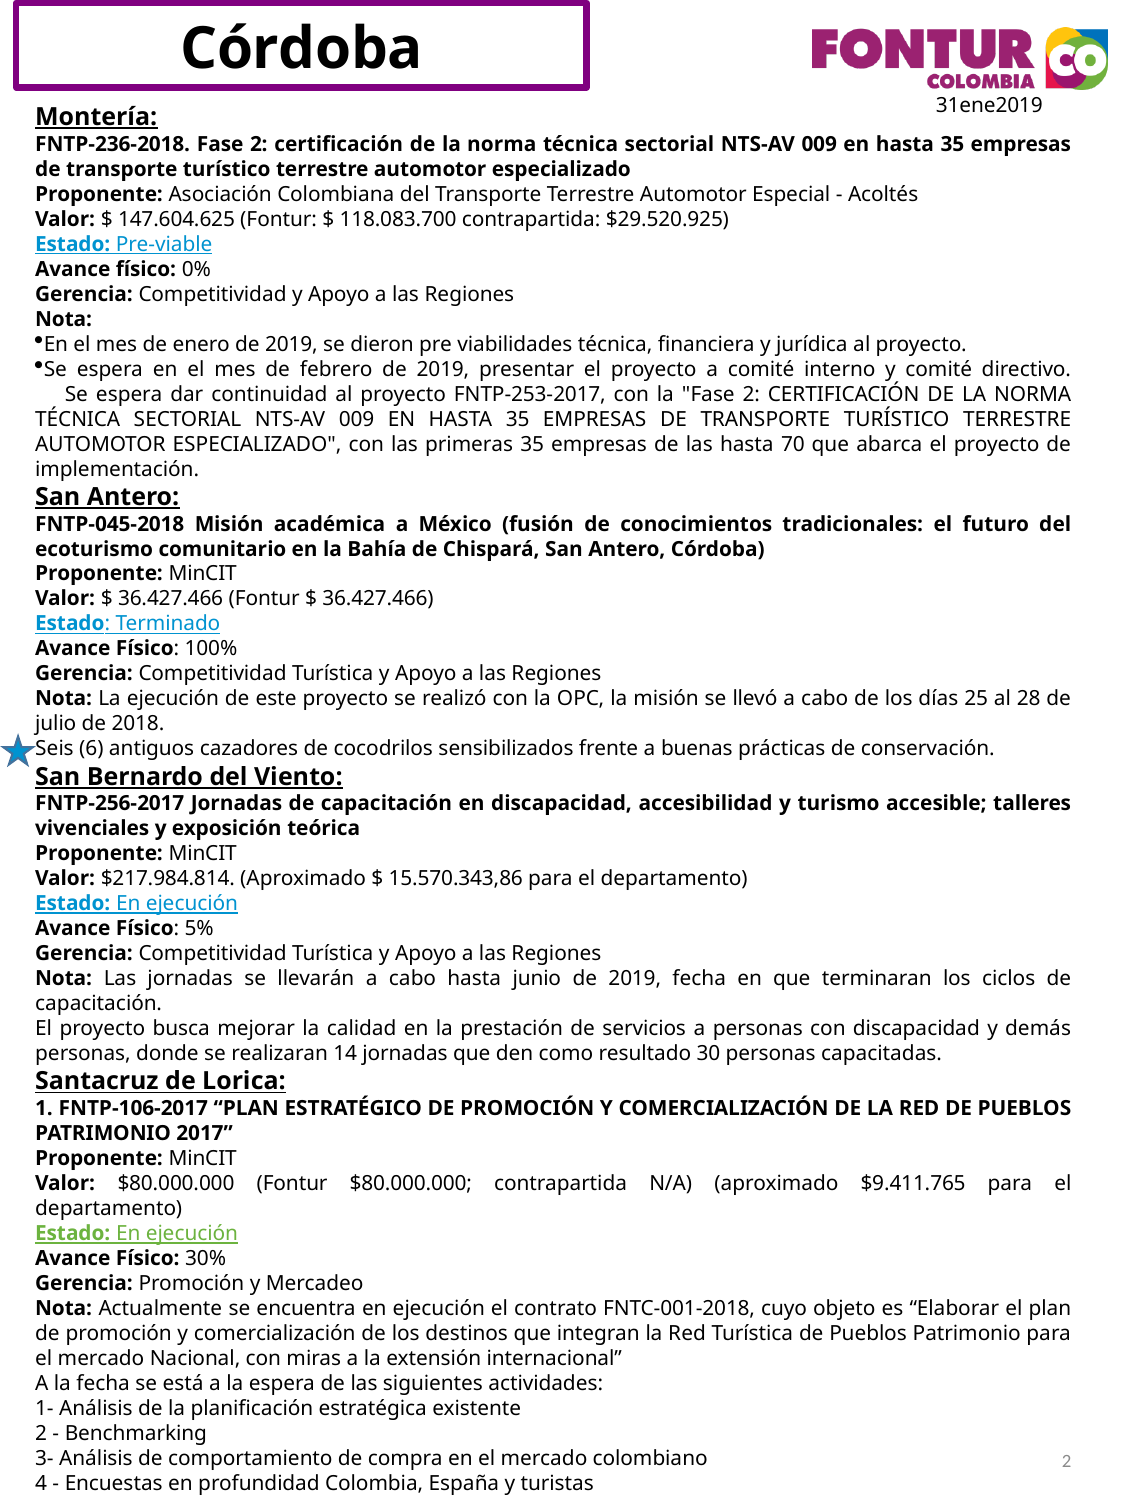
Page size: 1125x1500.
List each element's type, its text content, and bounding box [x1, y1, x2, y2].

text_box 31ene2019 [921, 90, 1066, 124]
text_box Córdoba [16, 2, 587, 88]
slide_number 2 [833, 1420, 1087, 1500]
picture [812, 27, 1108, 90]
list Montería: FNTP-236-2018. Fase 2: certificación de la norma técnica sectorial NTS-AV 009 en hasta 35 empresas de transporte turístico terrestre automotor especializado Proponente: Asociación Colombiana del Transporte Terrestre Automotor Especial - Acoltés Valor: $ 147.604.625 (Fontur: $ 118.083.700 contrapartida: $29.520.925) Estado: Pre-viable Avance físico: 0% Gerencia: Competitividad y Apoyo a las Regiones Nota: En el mes de enero de 2019, se dieron pre viabilidades técnica, financiera y jurídica al proyecto. Se espera en el mes de febrero de 2019, presentar el proyecto a comité interno y comité directivo. Se espera dar continuidad al proyecto FNTP-253-2017, con la "Fase 2: CERTIFICACIÓN DE LA NORMA TÉCNICA SECTORIAL NTS-AV 009 EN HASTA 35 EMPRESAS DE TRANSPORTE TURÍSTICO TERRESTRE AUTOMOTOR ESPECIALIZADO", con las primeras 35 empresas de las hasta 70 que abarca el proyecto de implementación. San Antero: FNTP-045-2018 Misión académica a México (fusión de conocimientos tradicionales: el futuro del ecoturismo comunitario en la Bahía de Chispará, San Antero, Córdoba) Proponente: MinCIT Valor: $ 36.427.466 (Fontur $ 36.427.466) Estado: Terminado Avance Físico: 100% Gerencia: Competitividad Turística y Apoyo a las Regiones Nota: La ejecución de este proyecto se realizó con la OPC, la misión se llevó a cabo de los días 25 al 28 de julio de 2018. Seis (6) antiguos cazadores de cocodrilos sensibilizados frente a buenas prácticas de conservación. San Bernardo del Viento: FNTP-256-2017 Jornadas de capacitación en discapacidad, accesibilidad y turismo accesible; talleres vivenciales y exposición teórica Proponente: MinCIT Valor: $217.984.814. (Aproximado $ 15.570.343,86 para el departamento) Estado: En ejecución Avance Físico: 5% Gerencia: Competitividad Turística y Apoyo a las Regiones Nota: Las jornadas se llevarán a cabo hasta junio de 2019, fecha en que terminaran los ciclos de capacitación. El proyecto busca mejorar la calidad en la prestación de servicios a personas con discapacidad y demás personas, donde se realizaran 14 jornadas que den como resultado 30 personas capacitadas. Santacruz de Lorica: 1. FNTP-106-2017 “PLAN ESTRATÉGICO DE PROMOCIÓN Y COMERCIALIZACIÓN DE LA RED DE PUEBLOS PATRIMONIO 2017” Proponente: MinCIT Valor: $80.000.000 (Fontur $80.000.000; contrapartida N/A) (aproximado $9.411.765 para el departamento) Estado: En ejecución Avance Físico: 30% Gerencia: Promoción y Mercadeo Nota: Actualmente se encuentra en ejecución el contrato FNTC-001-2018, cuyo objeto es “Elaborar el plan de promoción y comercialización de los destinos que integran la Red Turística de Pueblos Patrimonio para el mercado Nacional, con miras a la extensión internacional” A la fecha se está a la espera de las siguientes actividades: 1- Análisis de la planificación estratégica existente 2 - Benchmarking 3- Análisis de comportamiento de compra en el mercado colombiano 4 - Encuestas en profundidad Colombia, España y turistas [20, 93, 1087, 1045]
text_box [0, 733, 37, 768]
